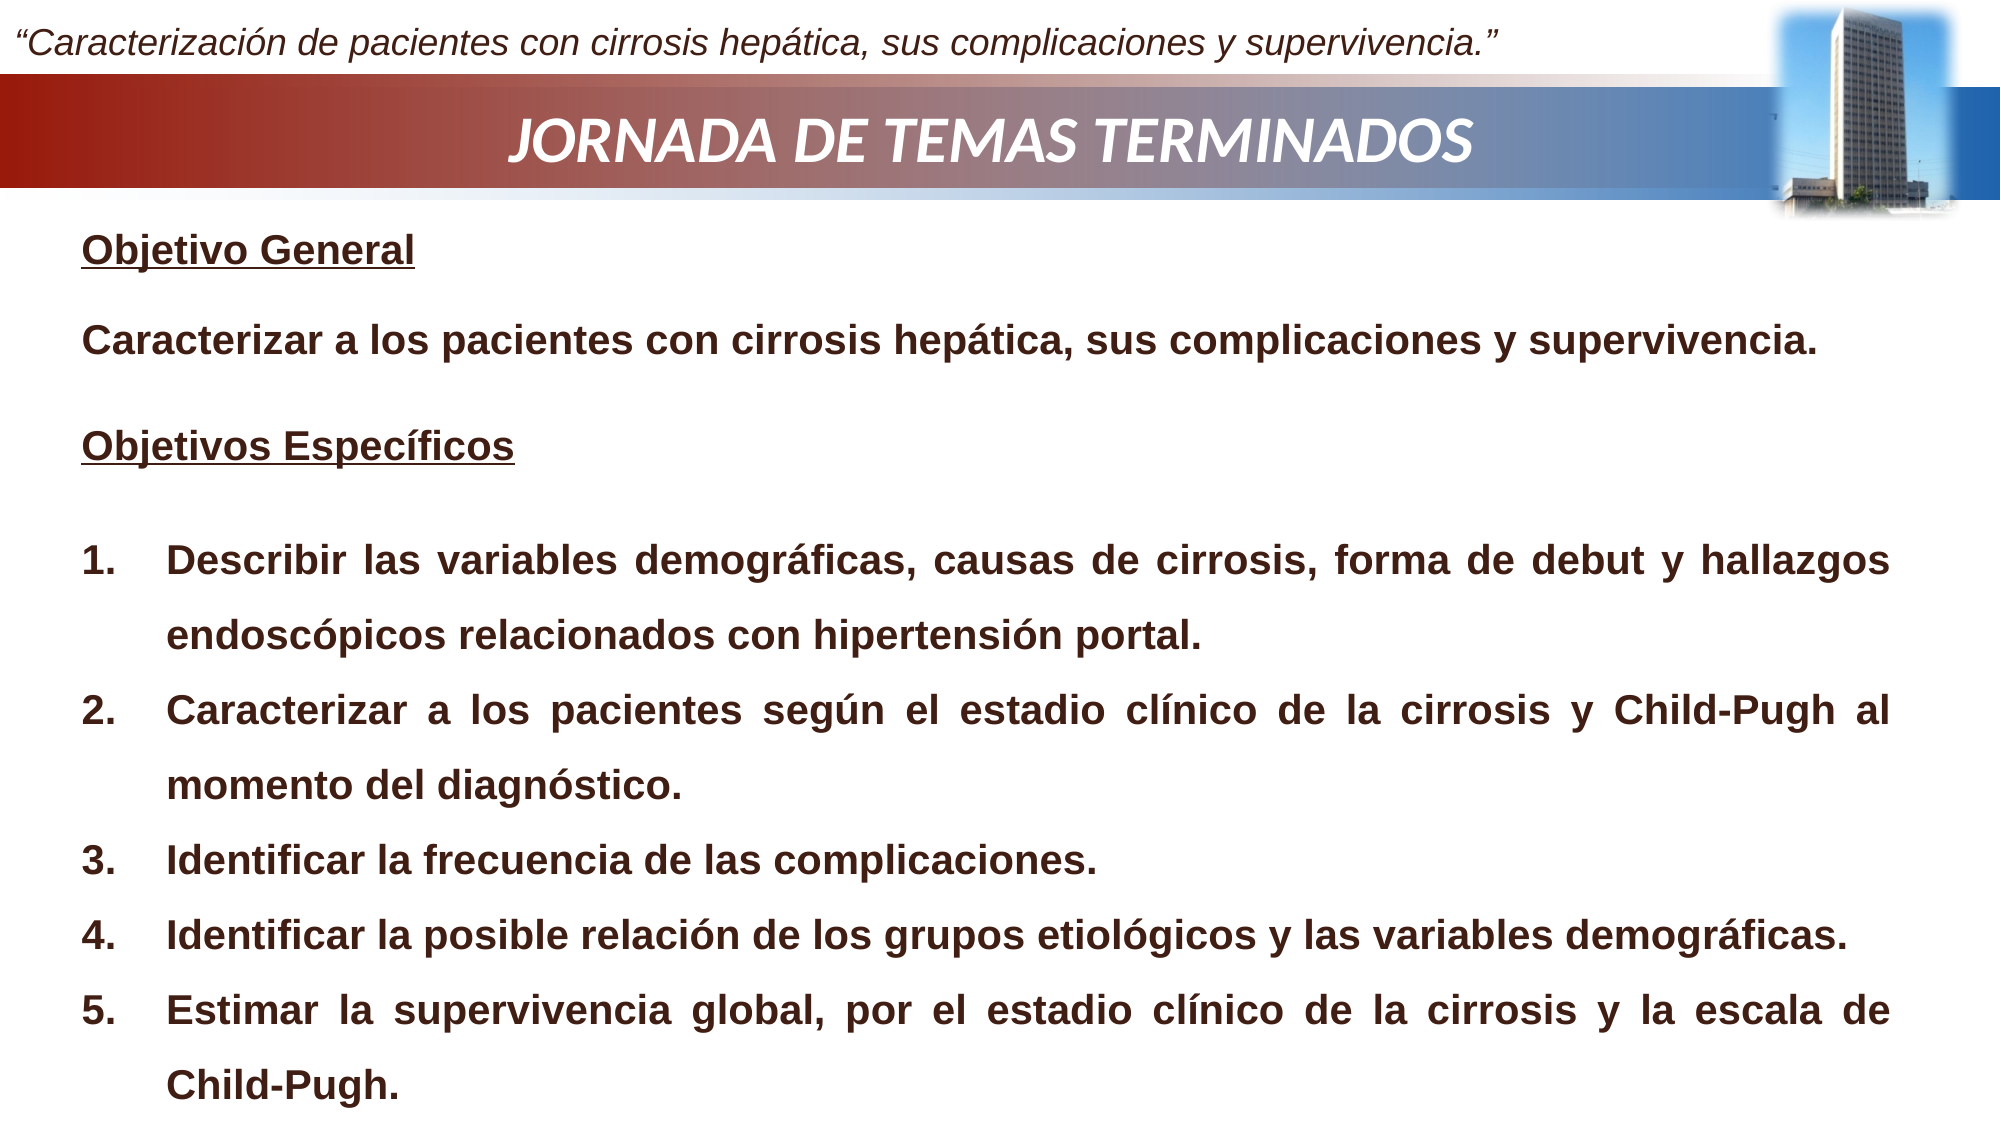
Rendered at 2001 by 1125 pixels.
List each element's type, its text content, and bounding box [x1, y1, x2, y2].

text_box “Caracterización de pacientes con cirrosis hepática, sus complicaciones y supervivencia.” [0, 10, 1697, 71]
text_box Caracterizar a los pacientes con cirrosis hepática, sus complicaciones y supervivencia. [66, 280, 1907, 371]
text_box Objetivos Específicos [66, 411, 698, 477]
picture [1783, 22, 1949, 200]
title JORNADA DE TEMAS TERMINADOS [183, 89, 1800, 183]
text_box Objetivo General [66, 215, 698, 280]
text_box Describir las variables demográficas, causas de cirrosis, forma de debut y hallazgos endoscópicos relacionados con hipertensión portal. Caracterizar a los pacientes según el estadio clínico de la cirrosis y Child-Pugh al momento del diagnóstico. Identificar la frecuencia de las complicaciones. Identificar la posible relación de los grupos etiológicos y las variables demográficas. Estimar la supervivencia global, por el estadio clínico de la cirrosis y la escala de Child-Pugh. [66, 500, 1907, 1116]
